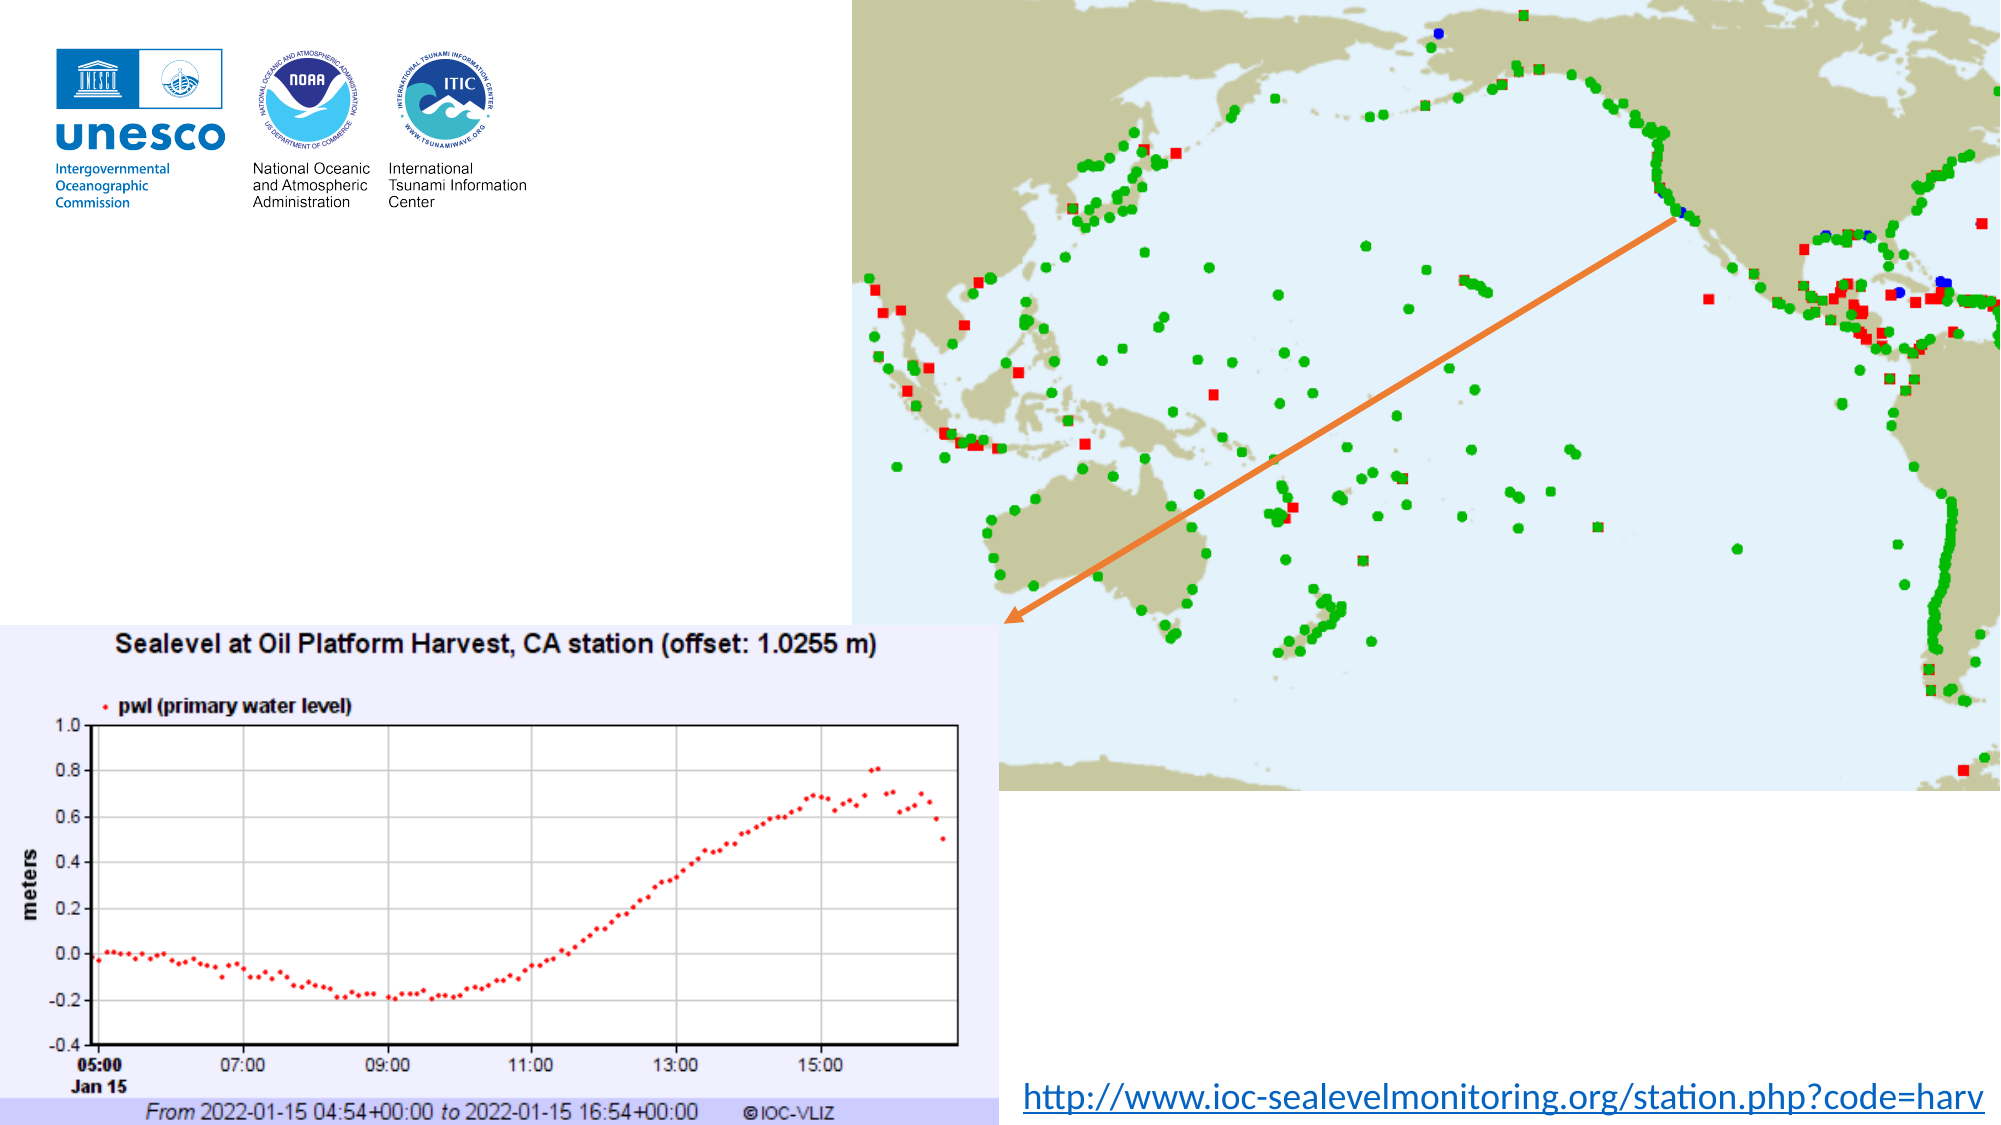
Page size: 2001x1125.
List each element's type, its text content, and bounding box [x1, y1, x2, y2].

text_box http://www.ioc-sealevelmonitoring.org/station.php?code=harv [999, 1064, 2000, 1125]
picture [43, 35, 527, 221]
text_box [1003, 218, 1676, 624]
picture [0, 0, 2000, 1125]
